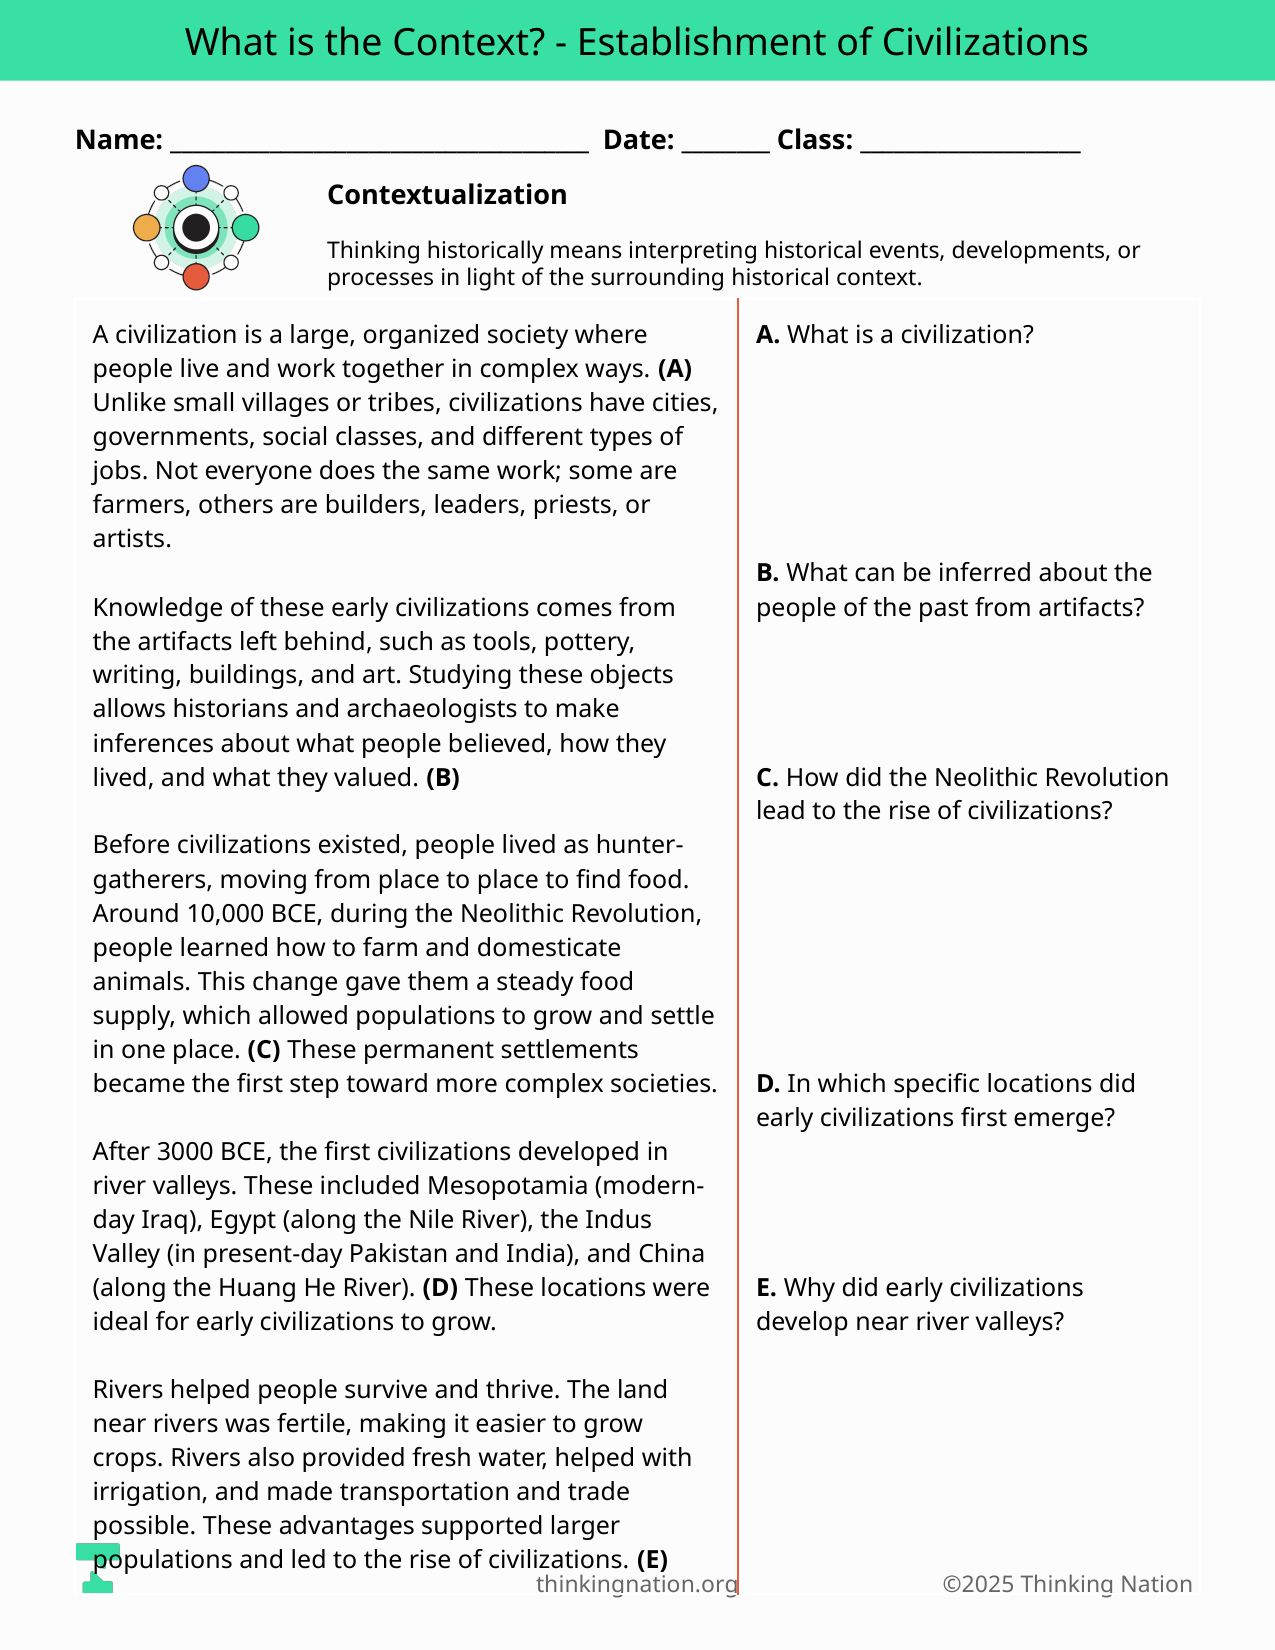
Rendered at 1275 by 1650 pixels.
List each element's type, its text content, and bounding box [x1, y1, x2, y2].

text_box Contextualization Thinking historically means interpreting historical events, developments, or processes in light of the surrounding historical context. [308, 169, 1201, 287]
table_header A civilization is a large, organized society where people live and work together in complex ways. (A) Unlike small villages or tribes, civilizations have cities, governments, social classes, and different types of jobs. Not everyone does the same work; some are farmers, others are builders, leaders, priests, or artists. Knowledge of these early civilizations comes from the artifacts left behind, such as tools, pottery, writing, buildings, and art. Studying these objects allows historians and archaeologists to make inferences about what people believed, how they lived, and what they valued. (B) Before civilizations existed, people lived as hunter-gatherers, moving from place to place to find food. Around 10,000 BCE, during the Neolithic Revolution, people learned how to farm and domesticate animals. This change gave them a steady food supply, which allowed populations to grow and settle in one place. (C) These permanent settlements became the first step toward more complex societies. After 3000 BCE, the first civilizations developed in river valleys. These included Mesopotamia (modern-day Iraq), Egypt (along the Nile River), the Indus Valley (in present-day Pakistan and India), and China (along the Huang He River). (D) These locations were ideal for early civilizations to grow. Rivers helped people survive and thrive. The land near rivers was fertile, making it easier to grow crops. Rivers also provided fresh water, helped with irrigation, and made transportation and trade possible. These advantages supported larger populations and led to the rise of civilizations. (E) [76, 300, 737, 1593]
text_box ©2025 Thinking Nation [907, 1553, 1210, 1605]
text_box Name: ______________________________________ Date: ________ Class: ____________________ [58, 106, 1275, 169]
text_box thinkingnation.org [486, 1595, 789, 1605]
table_header A. What is a civilization? B. What can be inferred about the people of the past from artifacts? C. How did the Neolithic Revolution lead to the rise of civilizations? D. In which specific locations did early civilizations first emerge? E. Why did early civilizations develop near river valleys? [739, 300, 1199, 1593]
picture [113, 145, 279, 311]
text_box What is the Context? - Establishment of Civilizations [0, 0, 1275, 81]
picture [62, 1533, 133, 1604]
